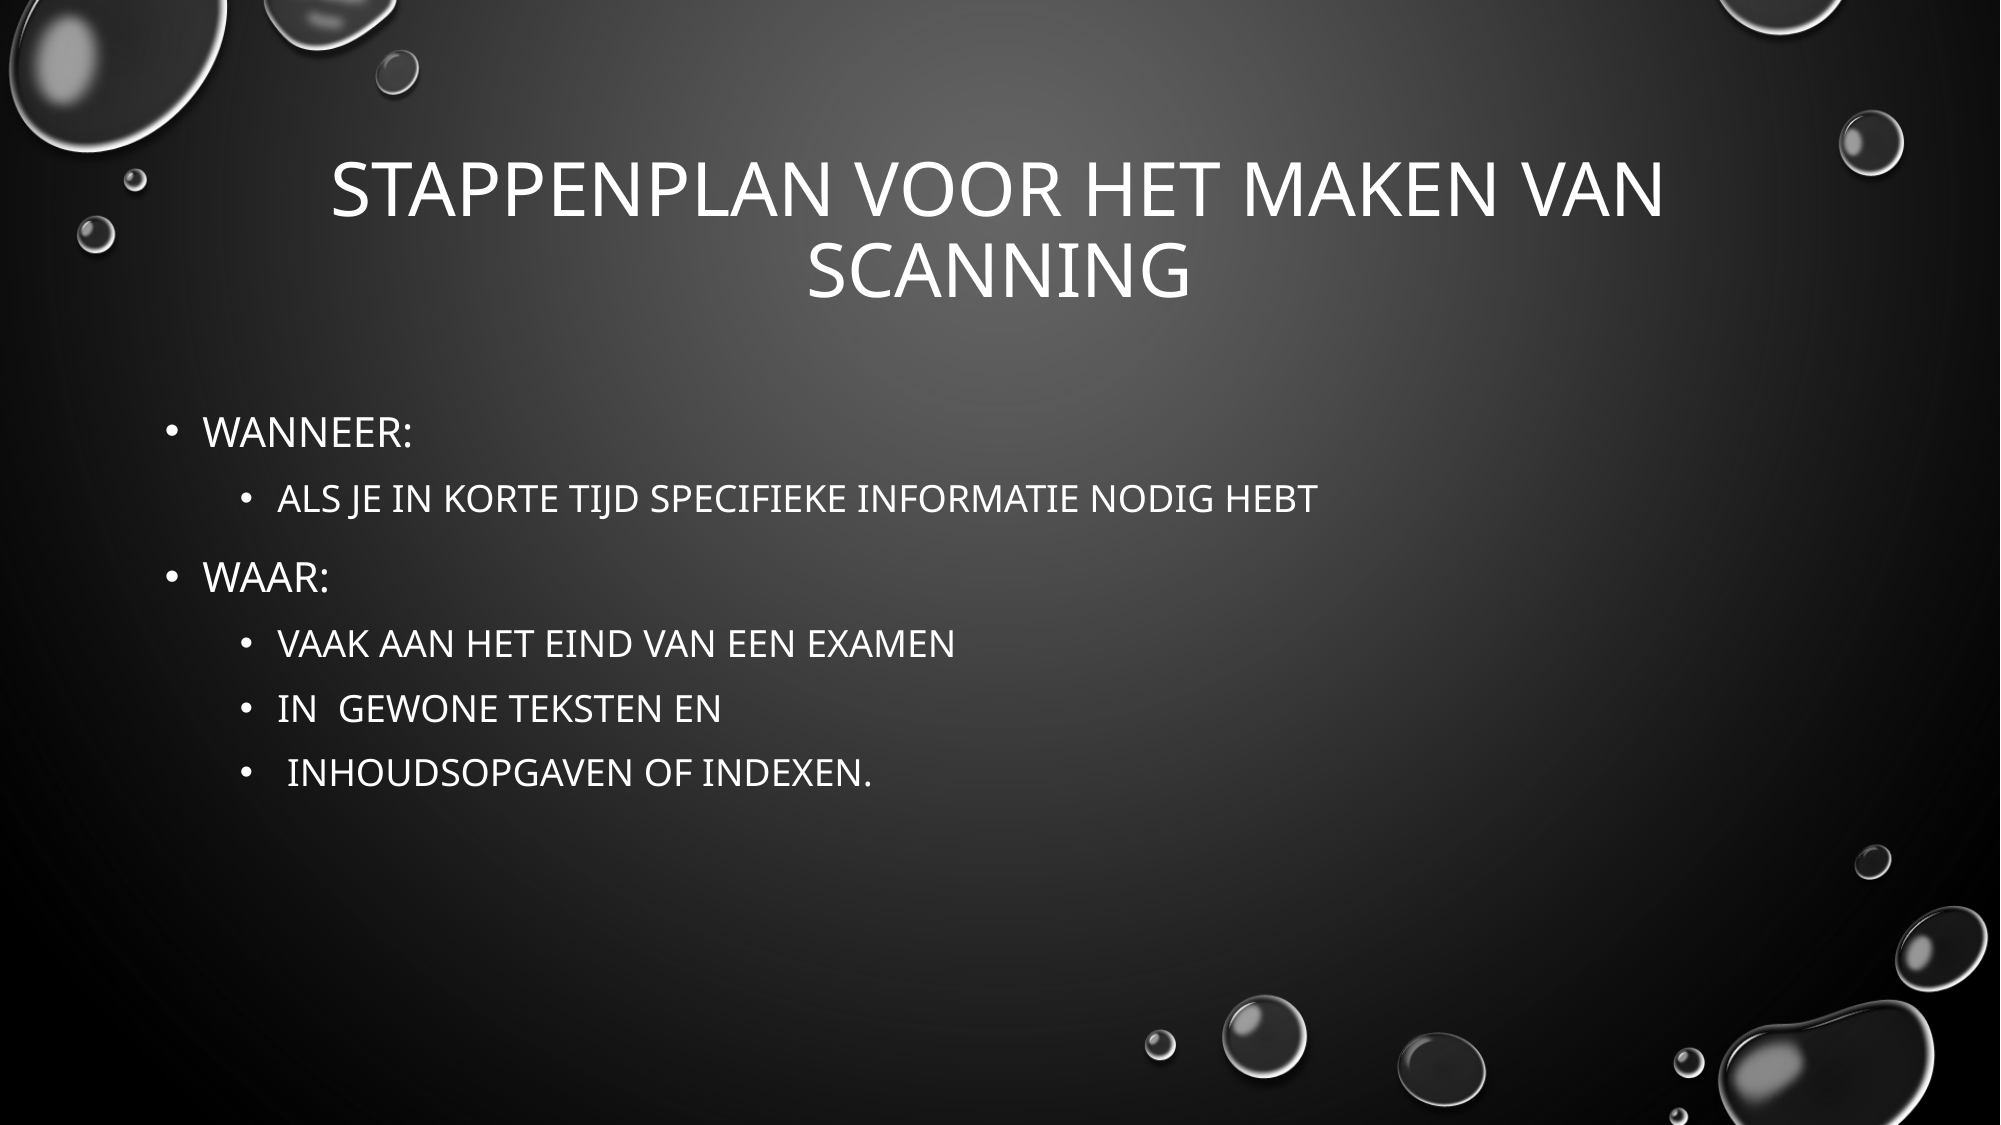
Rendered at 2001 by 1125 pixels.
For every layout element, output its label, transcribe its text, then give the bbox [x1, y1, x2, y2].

picture [0, 0, 2000, 1125]
list Wanneer: Als je in korte tijd specifieke informatie nodig hebt Waar: Vaak aan het eind van een examen In gewone teksten en inhoudsopgaven of indexen. [149, 388, 1850, 950]
title Stappenplan voor het maken van scanning [149, 101, 1851, 364]
